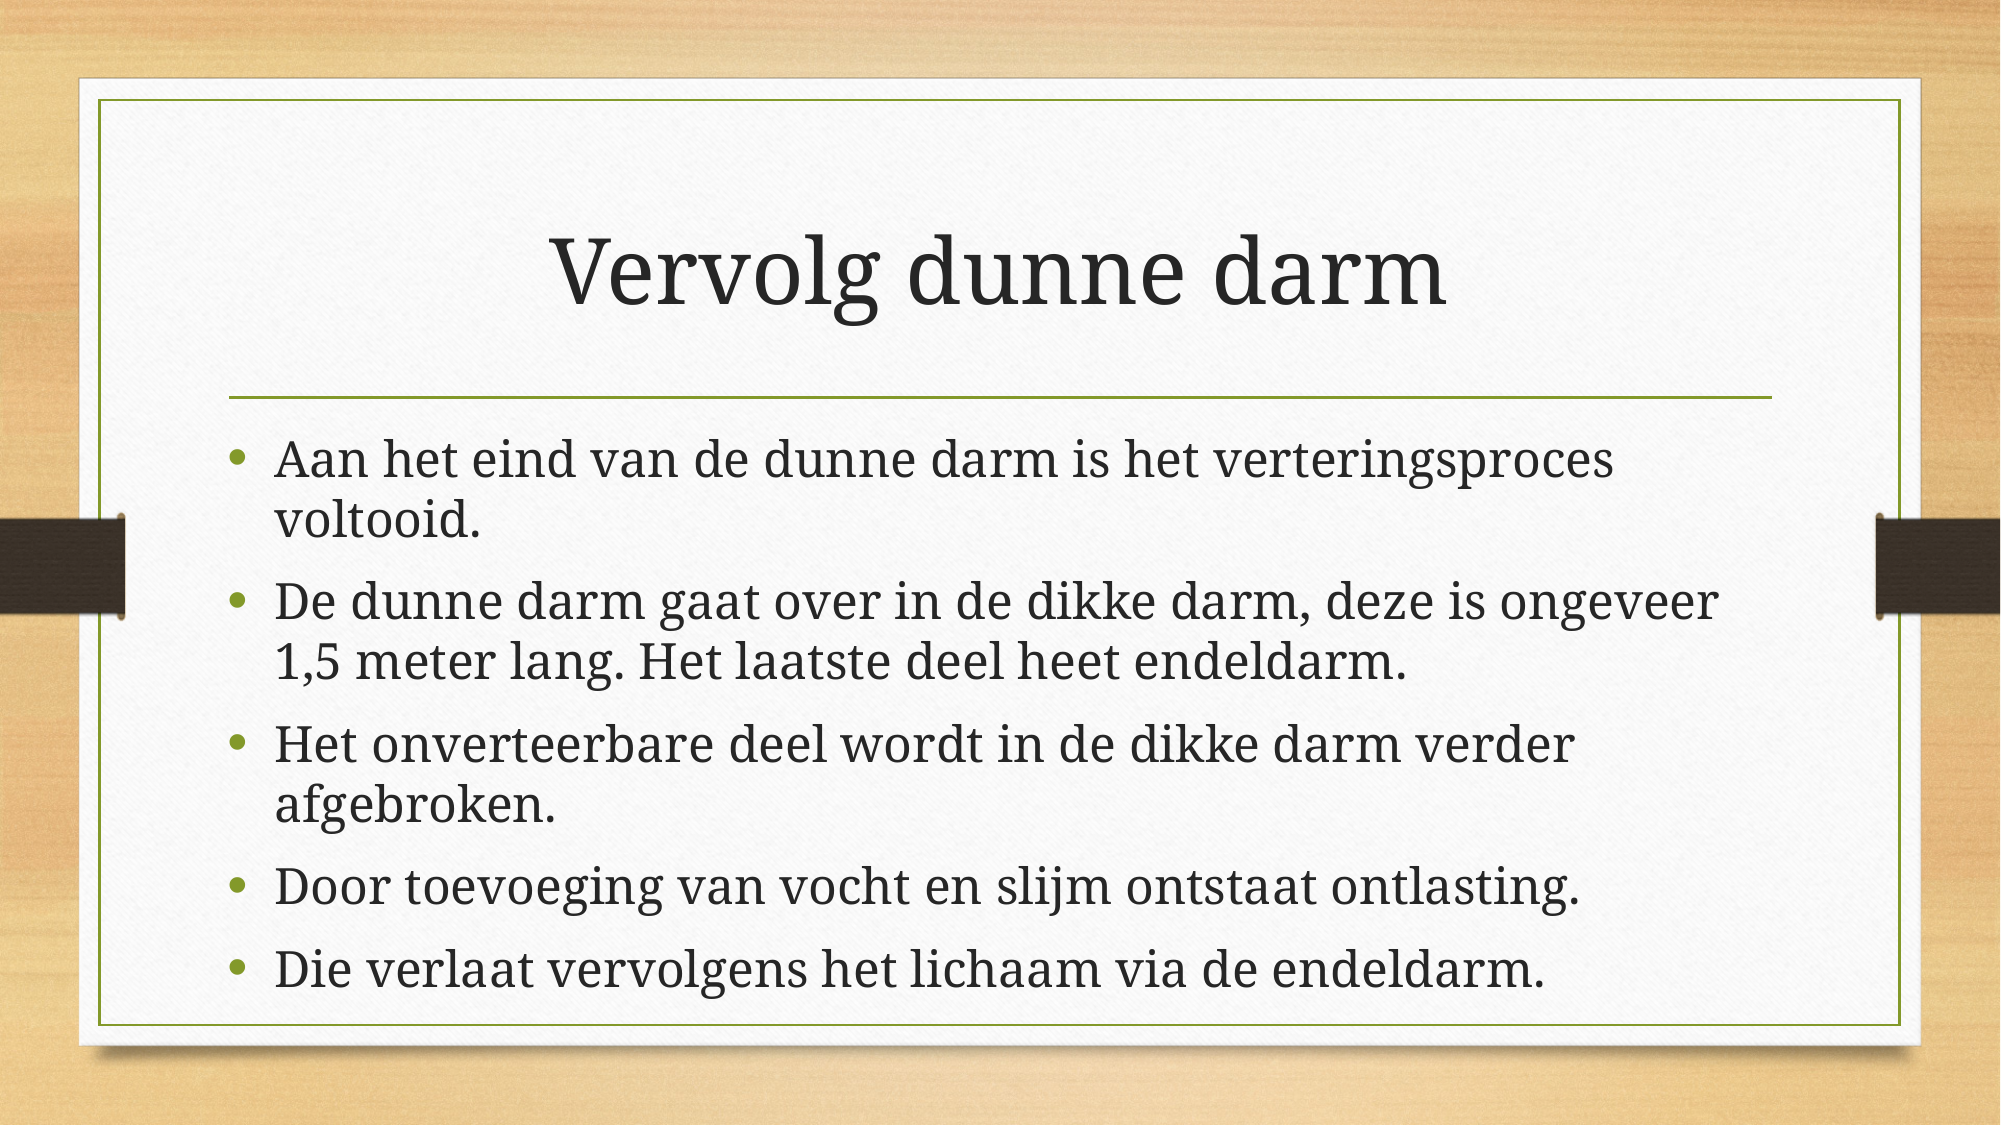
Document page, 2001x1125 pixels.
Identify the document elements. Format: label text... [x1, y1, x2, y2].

picture [0, 0, 2001, 1125]
title Vervolg dunne darm [212, 161, 1788, 375]
list Aan het eind van de dunne darm is het verteringsproces voltooid. De dunne darm gaat over in de dikke darm, deze is ongeveer 1,5 meter lang. Het laatste deel heet endeldarm. Het onverteerbare deel wordt in de dikke darm verder afgebroken. Door toevoeging van vocht en slijm ontstaat ontlasting. Die verlaat vervolgens het lichaam via de endeldarm. [212, 419, 1788, 964]
